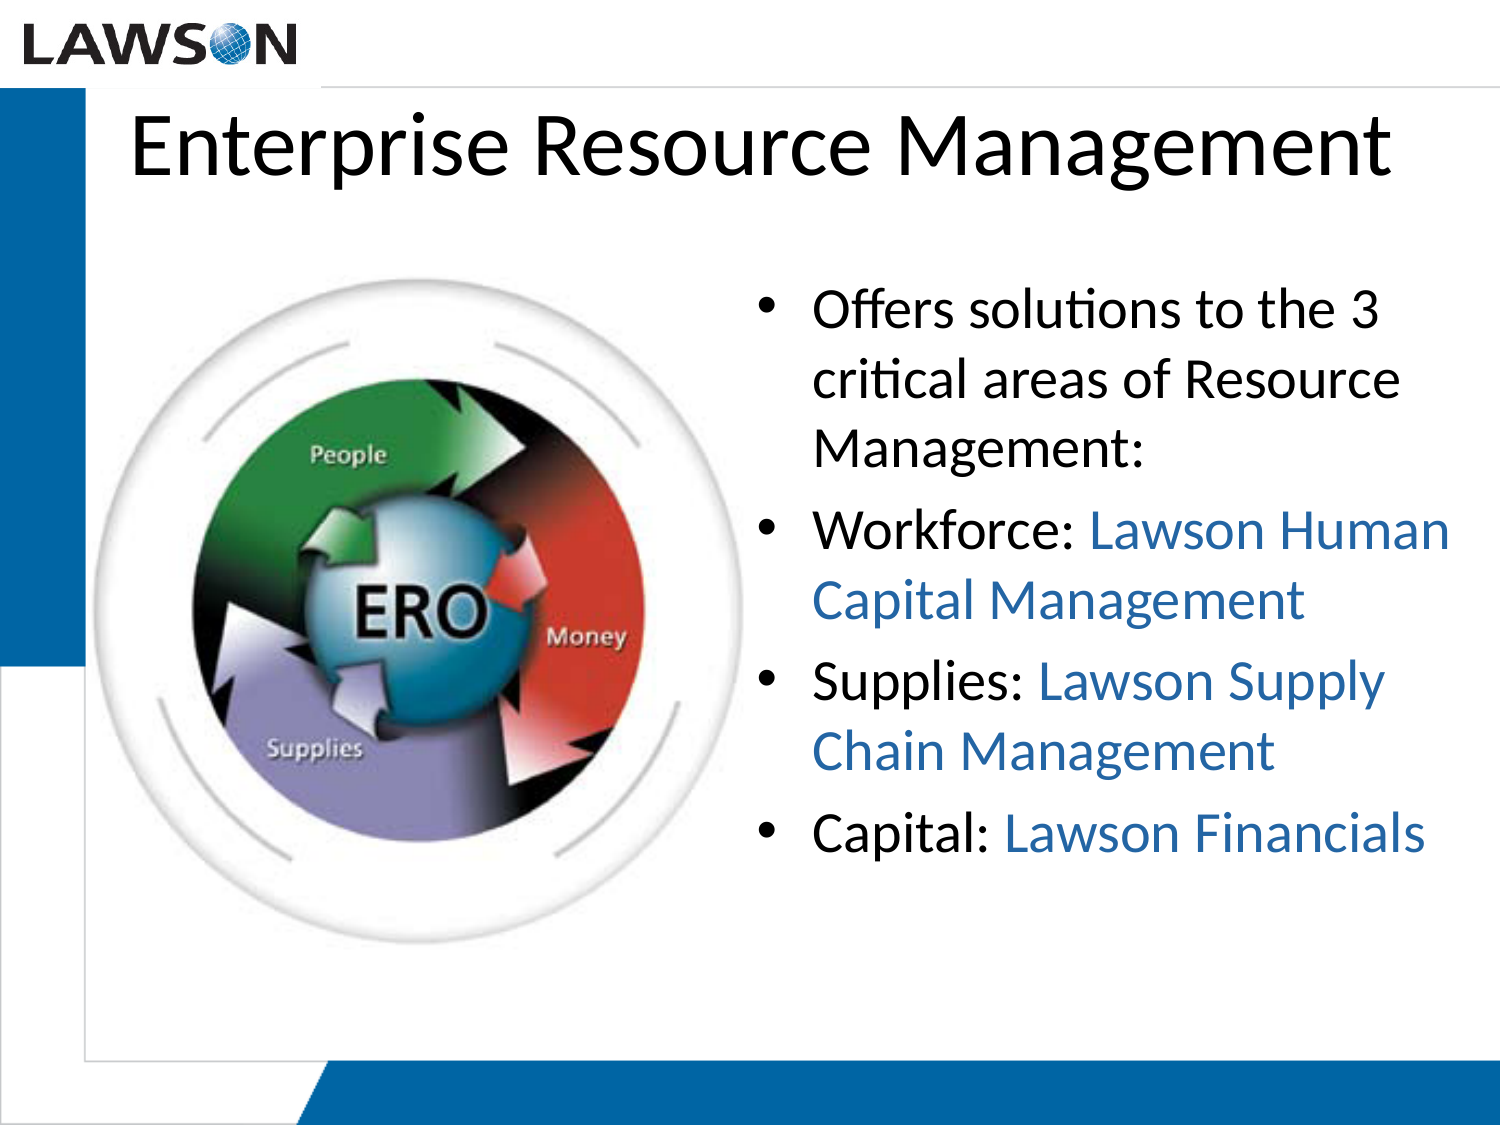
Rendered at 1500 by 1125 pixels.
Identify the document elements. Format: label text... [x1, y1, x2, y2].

title Enterprise Resource Management [99, 45, 1425, 233]
picture [0, 0, 1500, 1125]
list Offers solutions to the 3 critical areas of Resource Management: Workforce: Lawson Human Capital Management Supplies: Lawson Supply Chain Management Capital: Lawson Financials [741, 262, 1480, 1005]
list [87, 262, 751, 955]
